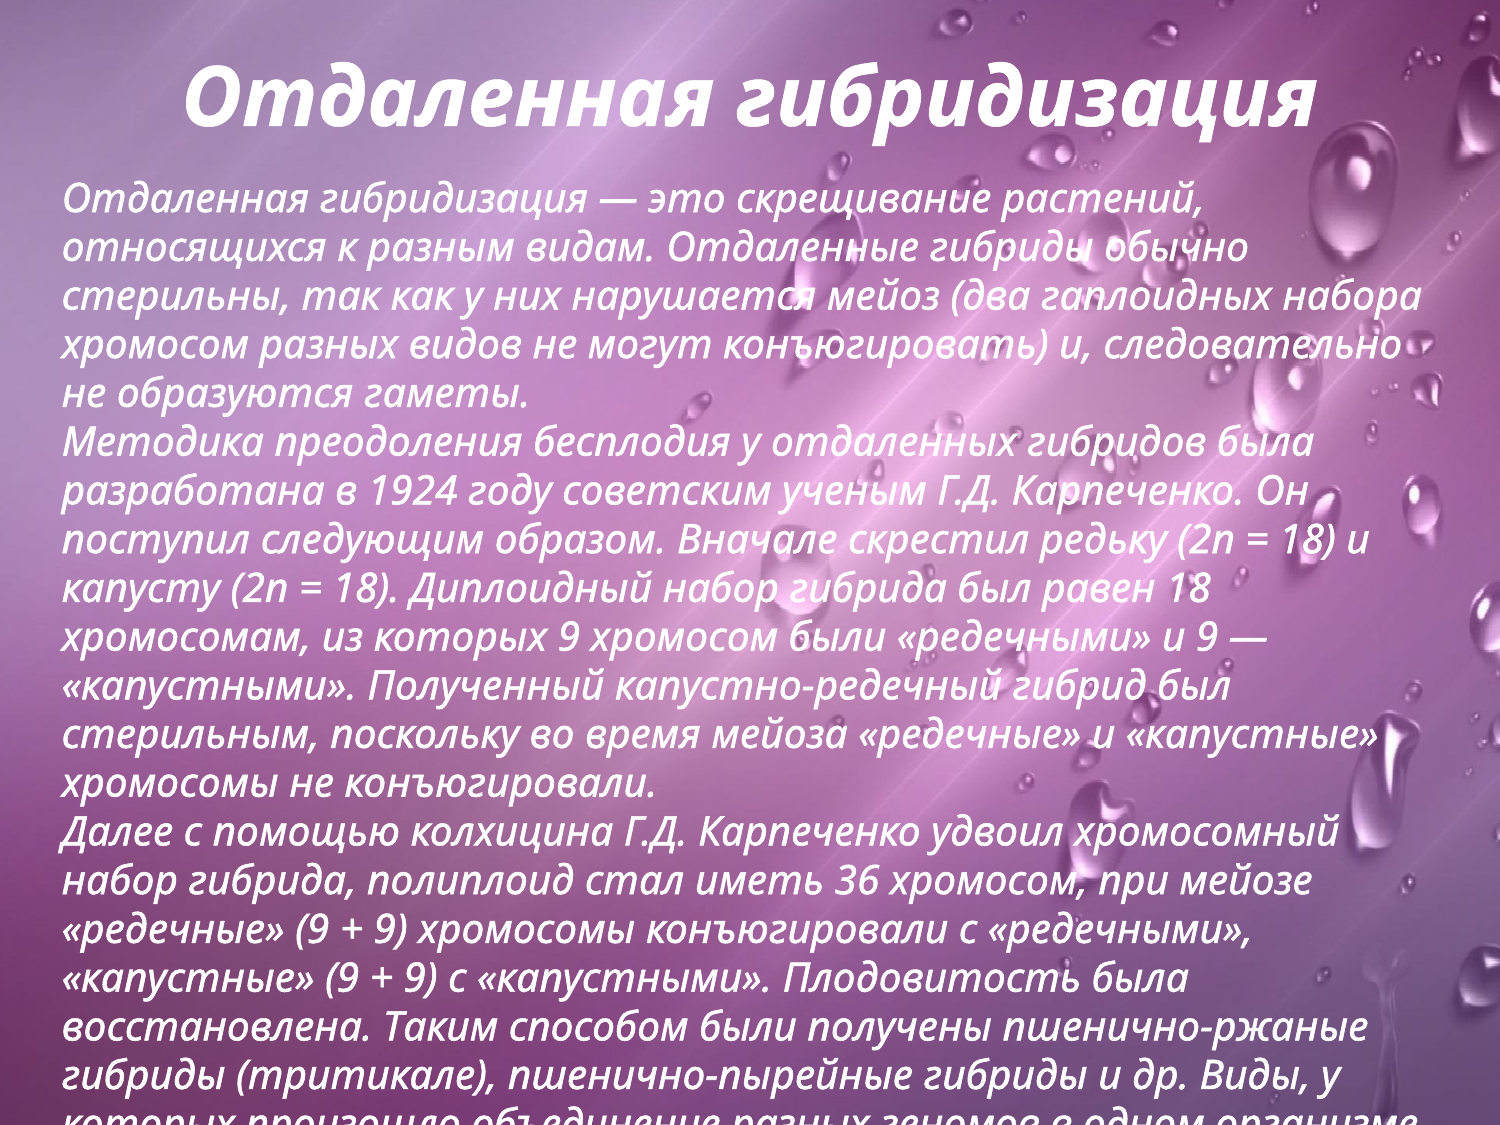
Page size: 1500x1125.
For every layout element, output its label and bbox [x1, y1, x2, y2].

list [0, 0, 1500, 1125]
